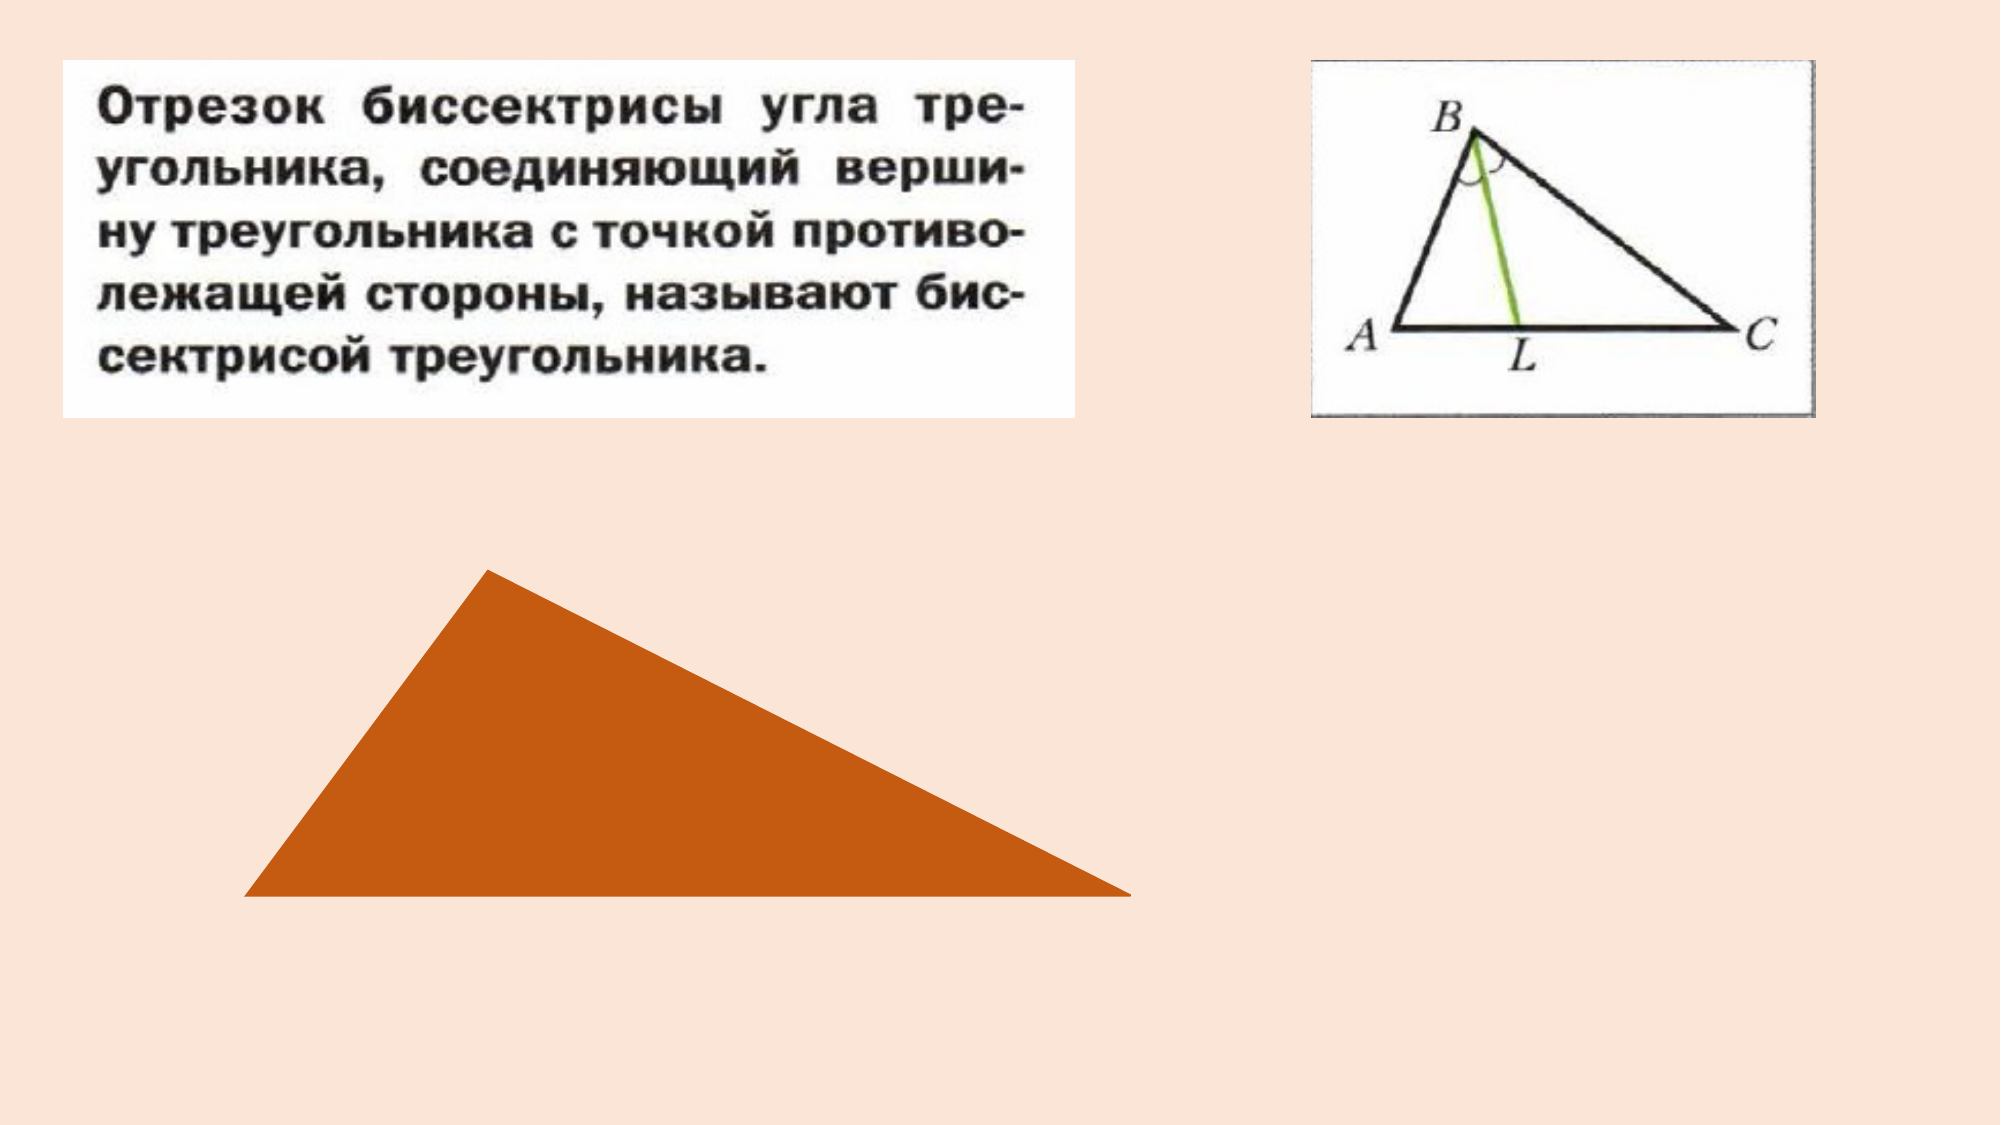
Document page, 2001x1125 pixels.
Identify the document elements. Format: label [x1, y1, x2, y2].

picture [1310, 60, 1816, 418]
picture [63, 60, 1075, 418]
text_box [244, 569, 1132, 897]
